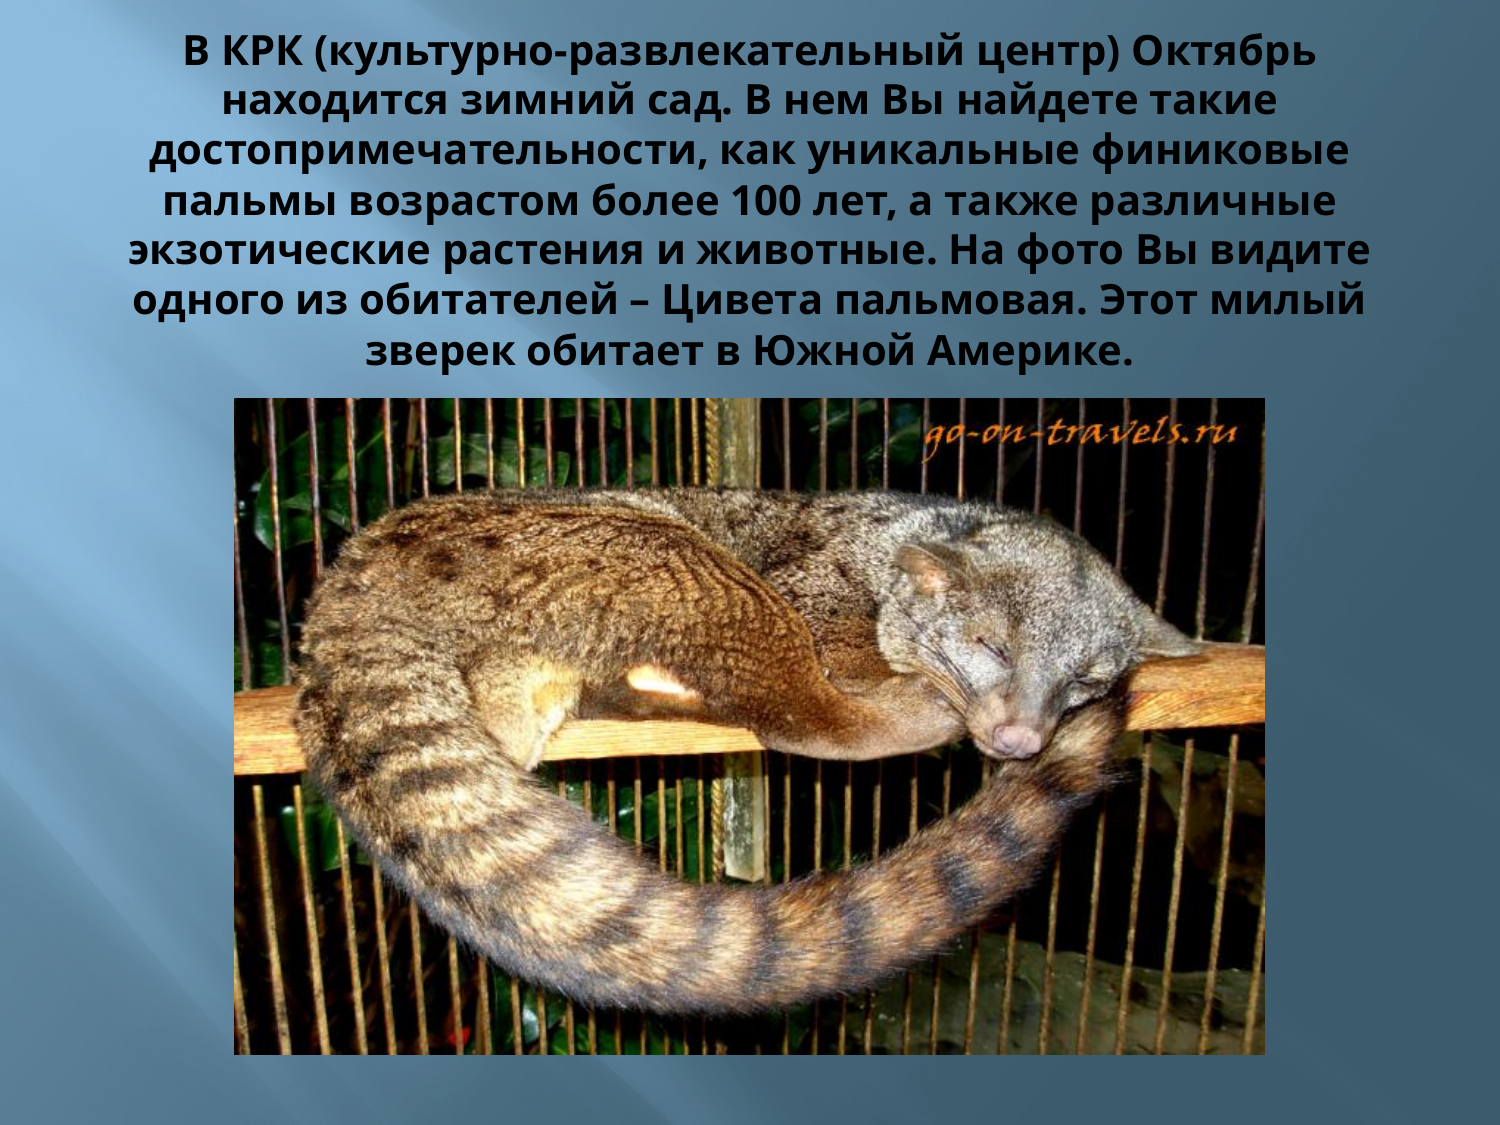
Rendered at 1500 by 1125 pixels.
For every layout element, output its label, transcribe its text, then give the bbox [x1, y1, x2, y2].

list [234, 398, 1265, 1055]
title В КРК (культурно-развлекательный центр) Октябрь находится зимний сад. В нем Вы найдете такие достопримечательности, как уникальные финиковые пальмы возрастом более 100 лет, а также различные экзотические растения и животные. На фото Вы видите одного из обитателей – Цивета пальмовая. Этот милый зверек обитает в Южной Америке. [75, 45, 1425, 352]
